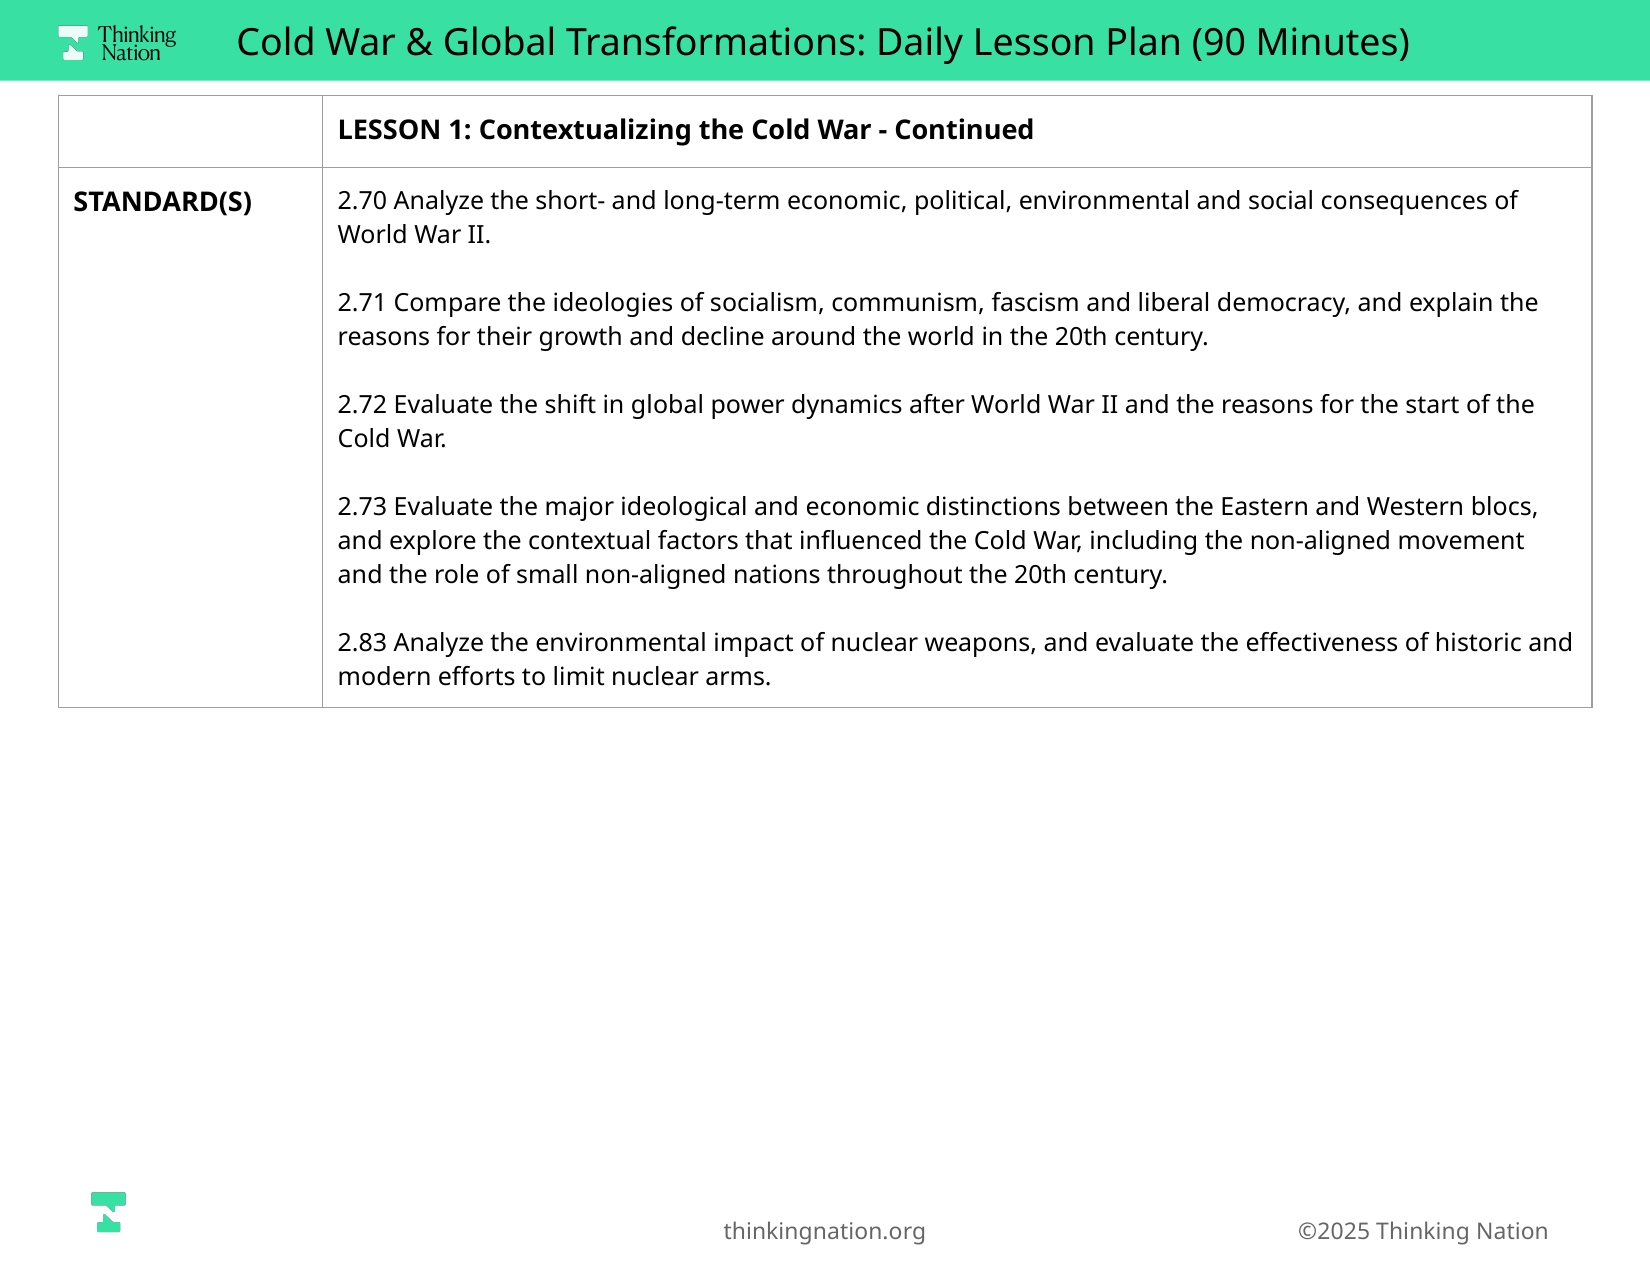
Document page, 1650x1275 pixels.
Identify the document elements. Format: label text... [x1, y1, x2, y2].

table_header LESSON 1: Contextualizing the Cold War - Continued [323, 96, 1591, 167]
table_header [59, 96, 322, 167]
text_box Cold War & Global Transformations: Daily Lesson Plan (90 Minutes) [0, 0, 1650, 81]
text_box ©2025 Thinking Nation [1174, 1200, 1566, 1240]
table_cell 2.70 Analyze the short- and long-term economic, political, environmental and social consequences of World War II. 2.71 Compare the ideologies of socialism, communism, fascism and liberal democracy, and explain the reasons for their growth and decline around the world in the 20th century. 2.72 Evaluate the shift in global power dynamics after World War II and the reasons for the start of the Cold War. 2.73 Evaluate the major ideological and economic distinctions between the Eastern and Western blocs, and explore the contextual factors that influenced the Cold War, including the non-aligned movement and the role of small non-aligned nations throughout the 20th century. 2.83 Analyze the environmental impact of nuclear weapons, and evaluate the effectiveness of historic and modern efforts to limit nuclear arms. [323, 168, 1591, 707]
table_cell STANDARD(S) [59, 168, 322, 707]
picture [80, 1184, 136, 1240]
text_box thinkingnation.org [629, 1200, 1021, 1240]
picture [45, 14, 180, 85]
